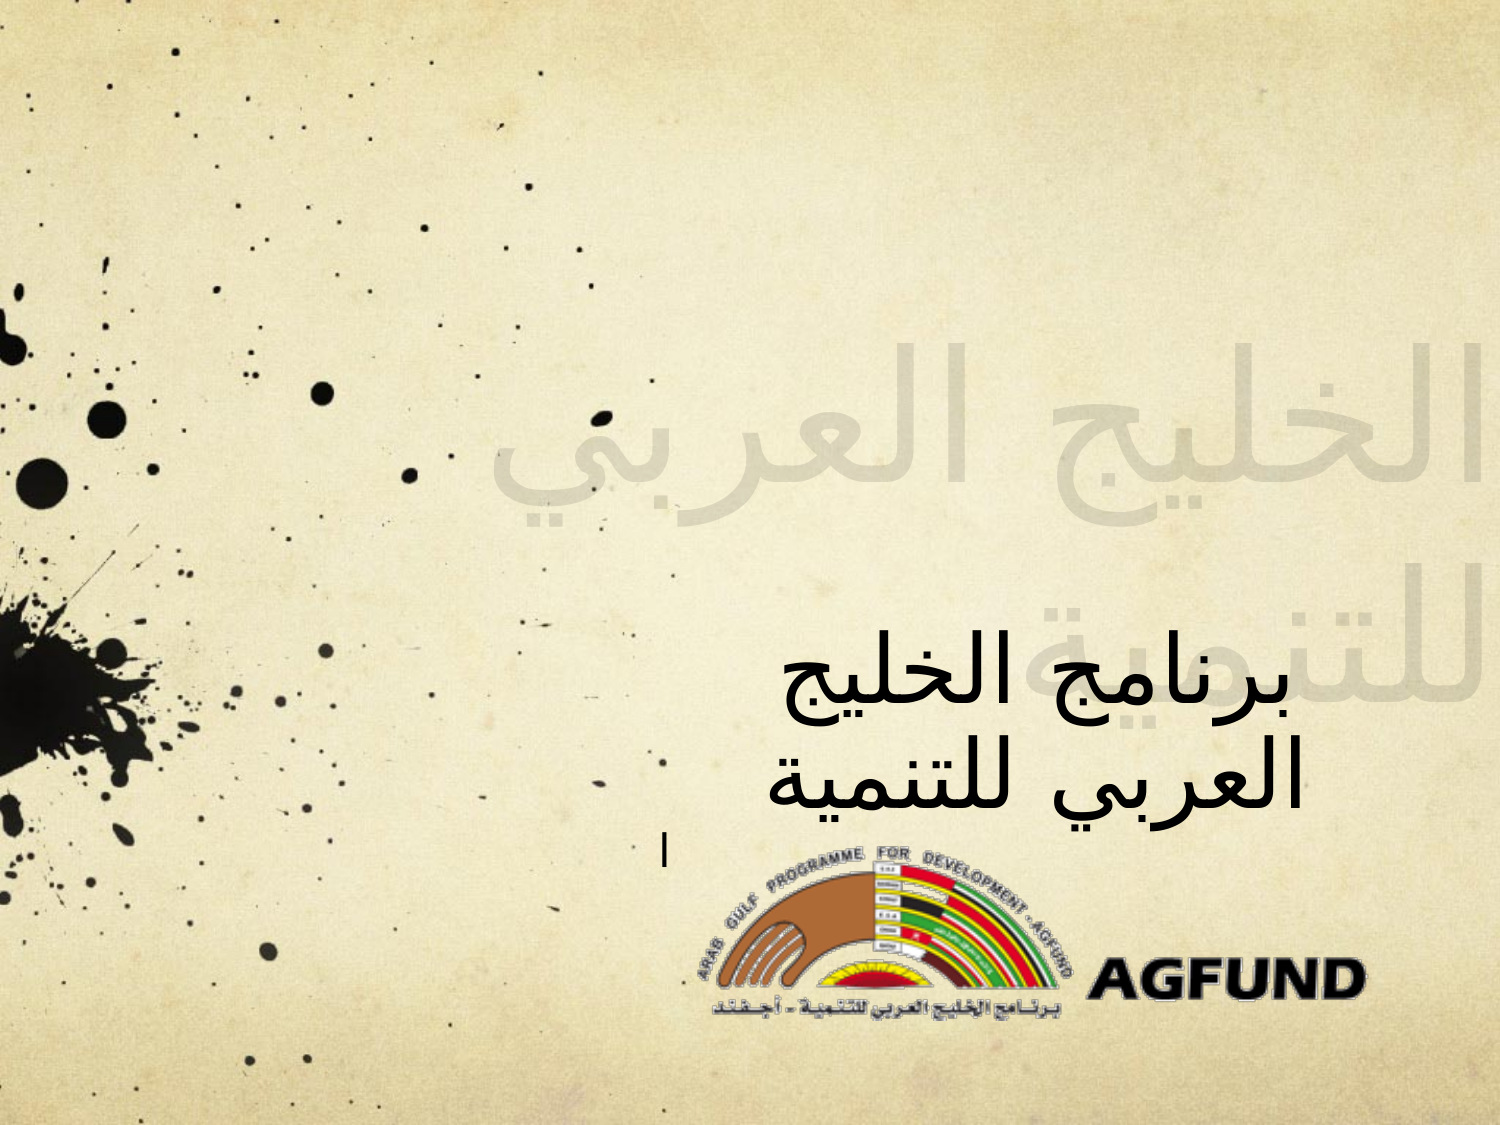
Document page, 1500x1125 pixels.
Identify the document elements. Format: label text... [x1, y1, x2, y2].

picture [0, 0, 1500, 1125]
title برنامج الخليج العربي للتنمية [649, 701, 1425, 828]
list الخليج العربي للتنمية [184, 338, 1500, 701]
subtitle ا [643, 822, 1419, 1013]
